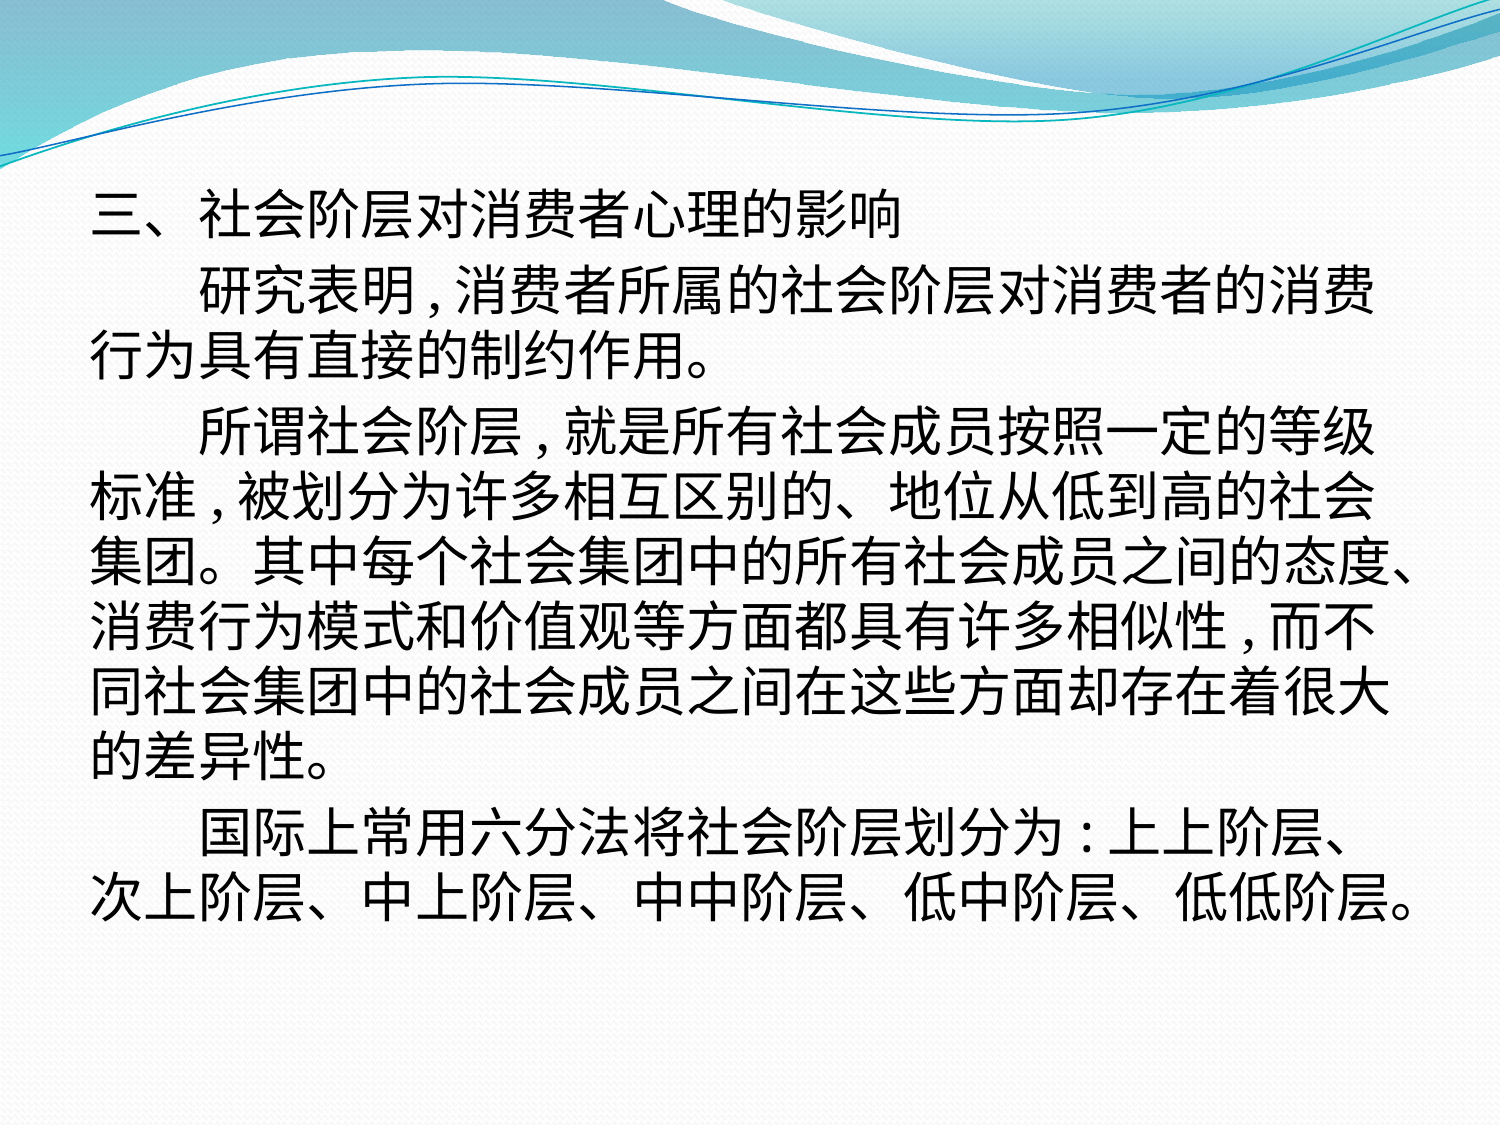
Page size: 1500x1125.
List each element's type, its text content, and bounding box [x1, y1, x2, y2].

list 三、社会阶层对消费者心理的影响 研究表明,消费者所属的社会阶层对消费者的消费行为具有直接的制约作用。 所谓社会阶层,就是所有社会成员按照一定的等级标准,被划分为许多相互区别的、地位从低到高的社会集团。其中每个社会集团中的所有社会成员之间的态度、消费行为模式和价值观等方面都具有许多相似性,而不同社会集团中的社会成员之间在这些方面却存在着很大的差异性。 国际上常用六分法将社会阶层划分为:上上阶层、次上阶层、中上阶层、中中阶层、低中阶层、低低阶层。 [75, 172, 1425, 1038]
